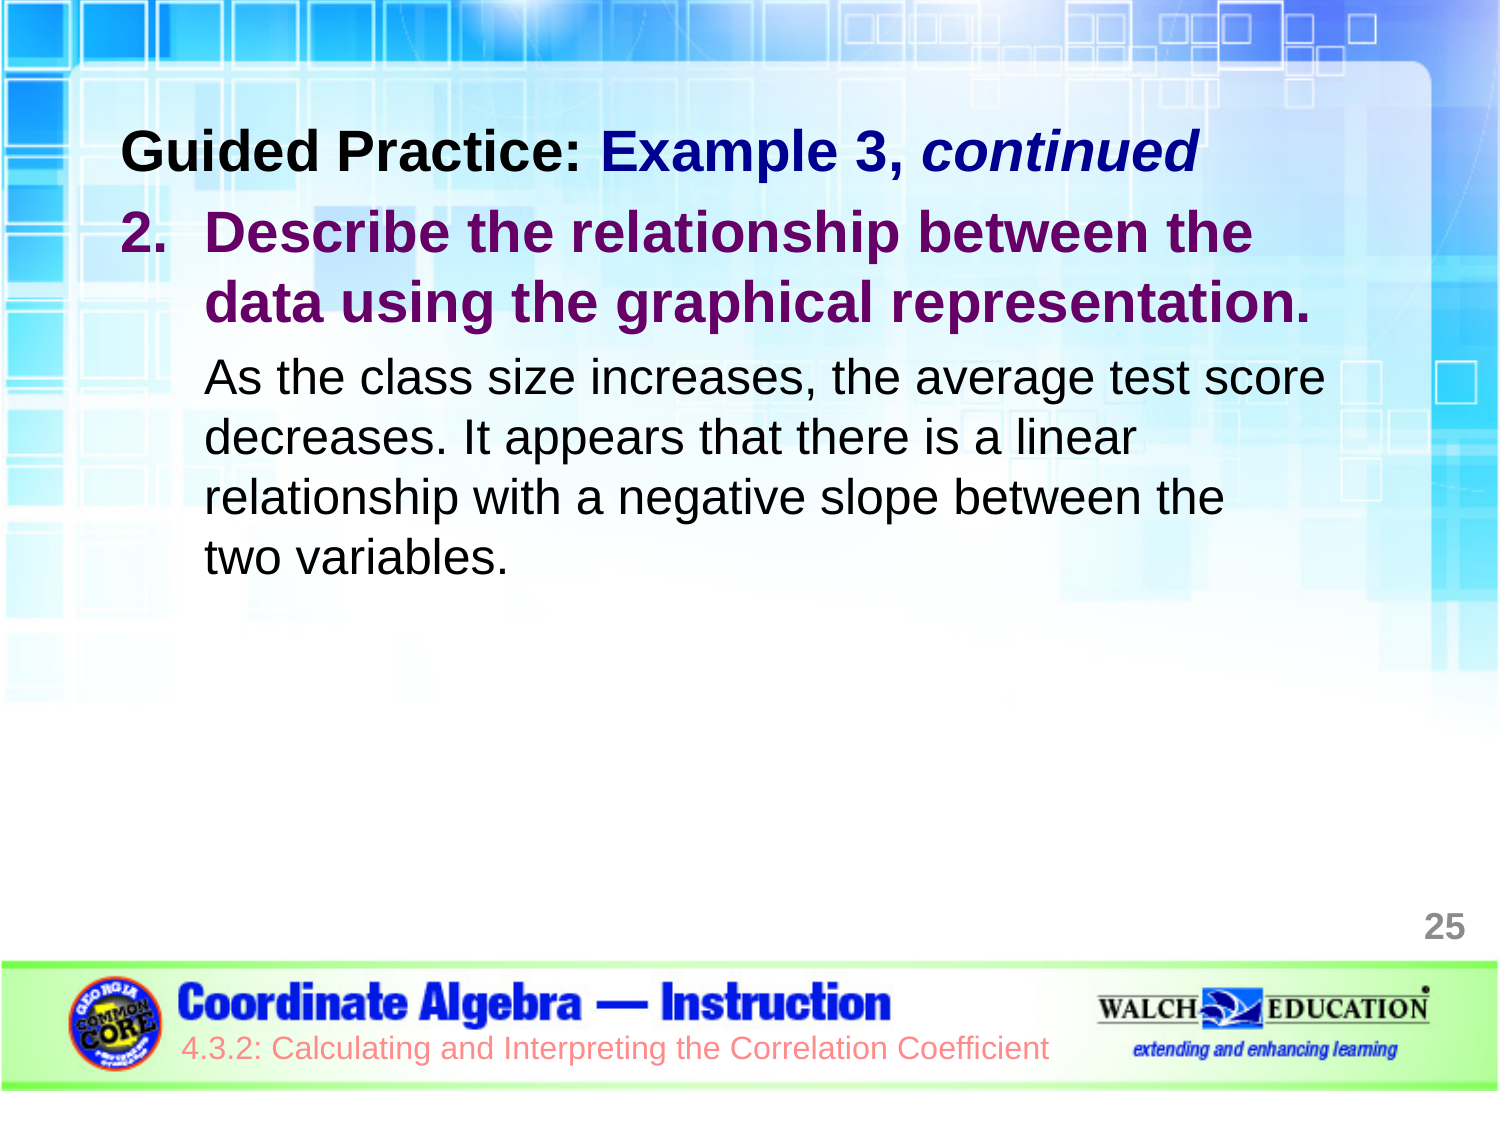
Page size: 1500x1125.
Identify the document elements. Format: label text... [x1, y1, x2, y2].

footer 4.3.2: Calculating and Interpreting the Correlation Coefficient [166, 1024, 1080, 1069]
slide_number 25 [1361, 901, 1481, 949]
picture [1, 0, 1500, 1091]
subtitle Guided Practice: Example 3, continued Describe the relationship between the data using the graphical representation. As the class size increases, the average test score decreases. It appears that there is a linear relationship with a negative slope between the two variables. [105, 105, 1395, 925]
